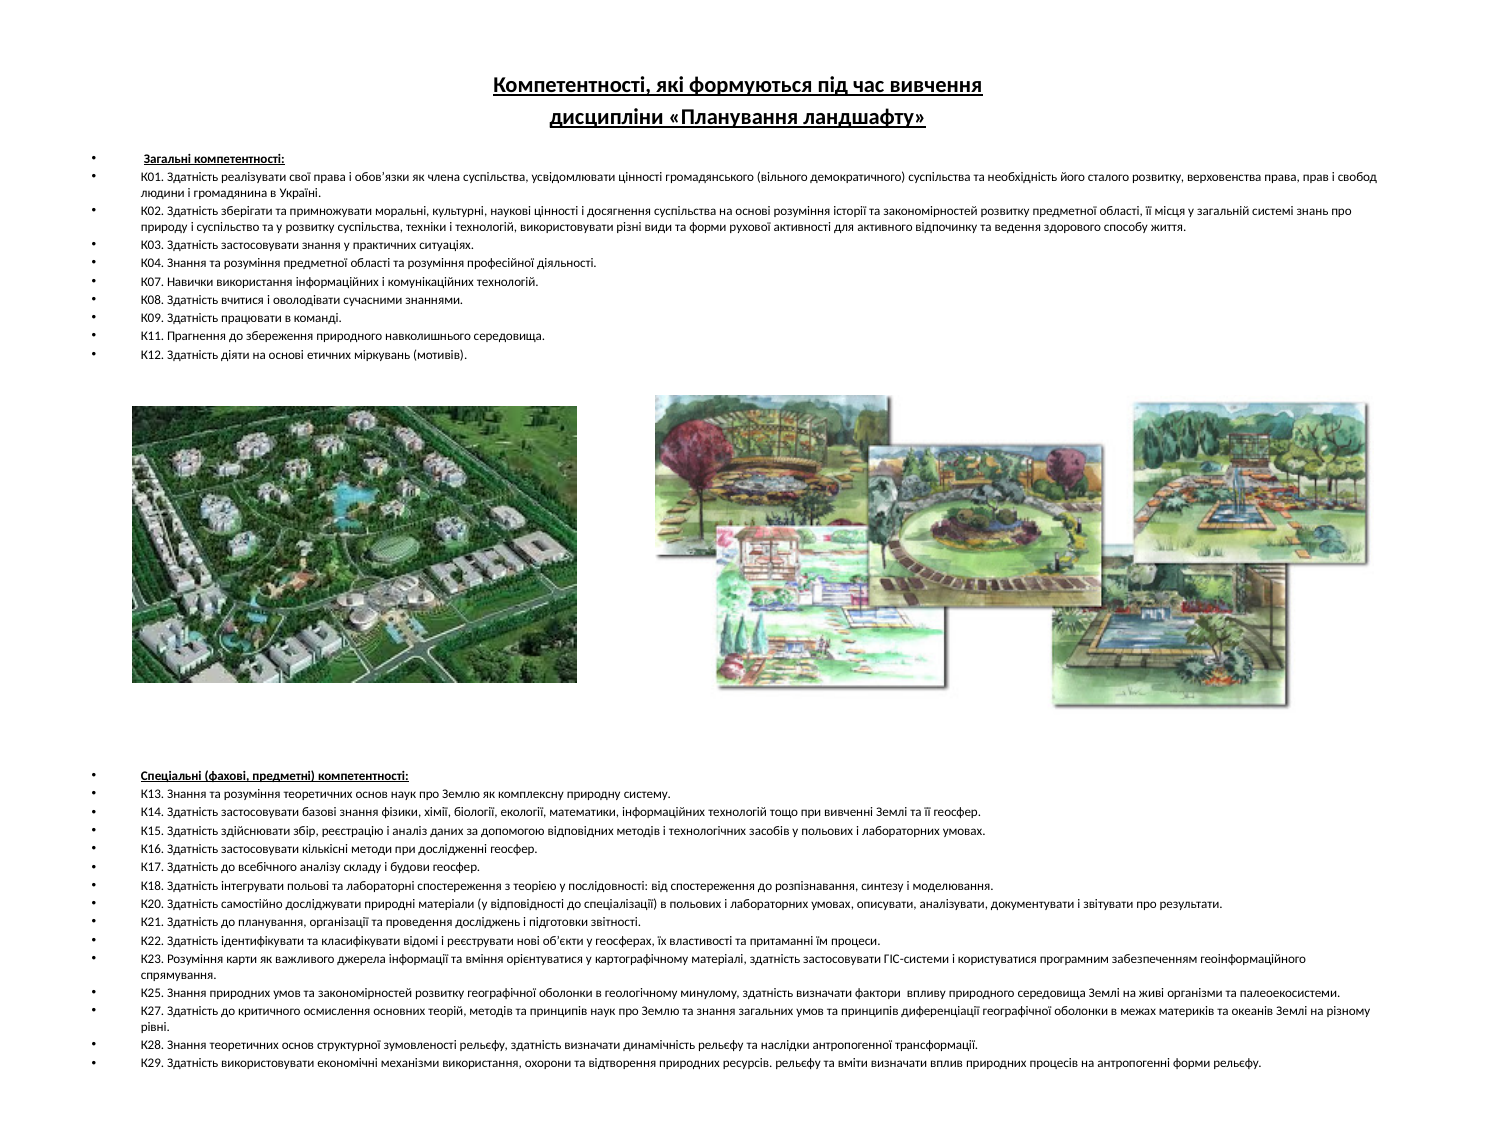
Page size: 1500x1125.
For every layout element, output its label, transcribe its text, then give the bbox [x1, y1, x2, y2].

picture [132, 405, 577, 683]
picture [655, 394, 1374, 716]
list Компетентності, які формуються під час вивчення дисципліни «Планування ландшафту» Загальні компетентності: К01. Здатність реалізувати свої права і обов’язки як члена суспільства, усвідомлювати цінності громадянського (вільного демократичного) суспільства та необхідність його сталого розвитку, верховенства права, прав і свобод людини і громадянина в Україні. К02. Здатність зберігати та примножувати моральні, культурні, наукові цінності і досягнення суспільства на основі розуміння історії та закономірностей розвитку предметної області, її місця у загальній системі знань про природу і суспільство та у розвитку суспільства, техніки і технологій, використовувати різні види та форми рухової активності для активного відпочинку та ведення здорового способу життя. К03. Здатність застосовувати знання у практичних ситуаціях. К04. Знання та розуміння предметної області та розуміння професійної діяльності. К07. Навички використання інформаційних і комунікаційних технологій. К08. Здатність вчитися і оволодівати сучасними знаннями. К09. Здатність працювати в команді. К11. Прагнення до збереження природного навколишнього середовища. К12. Здатність діяти на основі етичних міркувань (мотивів). Спеціальні (фахові, предметні) компетентності: К13. Знання та розуміння теоретичних основ наук про Землю як комплексну природну систему. К14. Здатність застосовувати базові знання фізики, хімії, біології, екології, математики, інформаційних технологій тощо при вивченні Землі та її геосфер. К15. Здатність здійснювати збір, реєстрацію і аналіз даних за допомогою відповідних методів і технологічних засобів у польових і лабораторних умовах. К16. Здатність застосовувати кількісні методи при дослідженні геосфер. К17. Здатність до всебічного аналізу складу і будови геосфер. К18. Здатність інтегрувати польові та лабораторні спостереження з теорією у послідовності: від спостереження до розпізнавання, синтезу і моделювання. К20. Здатність самостійно досліджувати природні матеріали (у відповідності до спеціалізації) в польових і лабораторних умовах, описувати, аналізувати, документувати і звітувати про результати. К21. Здатність до планування, організації та проведення досліджень і підготовки звітності. К22. Здатність ідентифікувати та класифікувати відомі і реєструвати нові об’єкти у геосферах, їх властивості та притаманні їм процеси. К23. Розуміння карти як важливого джерела інформації та вміння орієнтуватися у картографічному матеріалі, здатність застосовувати ГІС-системи і користуватися програмним забезпеченням геоінформаційного спрямування. К25. Знання природних умов та закономірностей розвитку географічної оболонки в геологічному минулому, здатність визначати фактори впливу природного середовища Землі на живі організми та палеоекосистеми. К27. Здатність до критичного осмислення основних теорій, методів та принципів наук про Землю та знання загальних умов та принципів диференціації географічної оболонки в межах материків та океанів Землі на різному рівні. К28. Знання теоретичних основ структурної зумовленості рельєфу, здатність визначати динамічність рельєфу та наслідки антропогенної трансформації. К29. Здатність використовувати економічні механізми використання, охорони та відтворення природних ресурсів. рельєфу та вміти визначати вплив природних процесів на антропогенні форми рельєфу. [76, 42, 1400, 1083]
